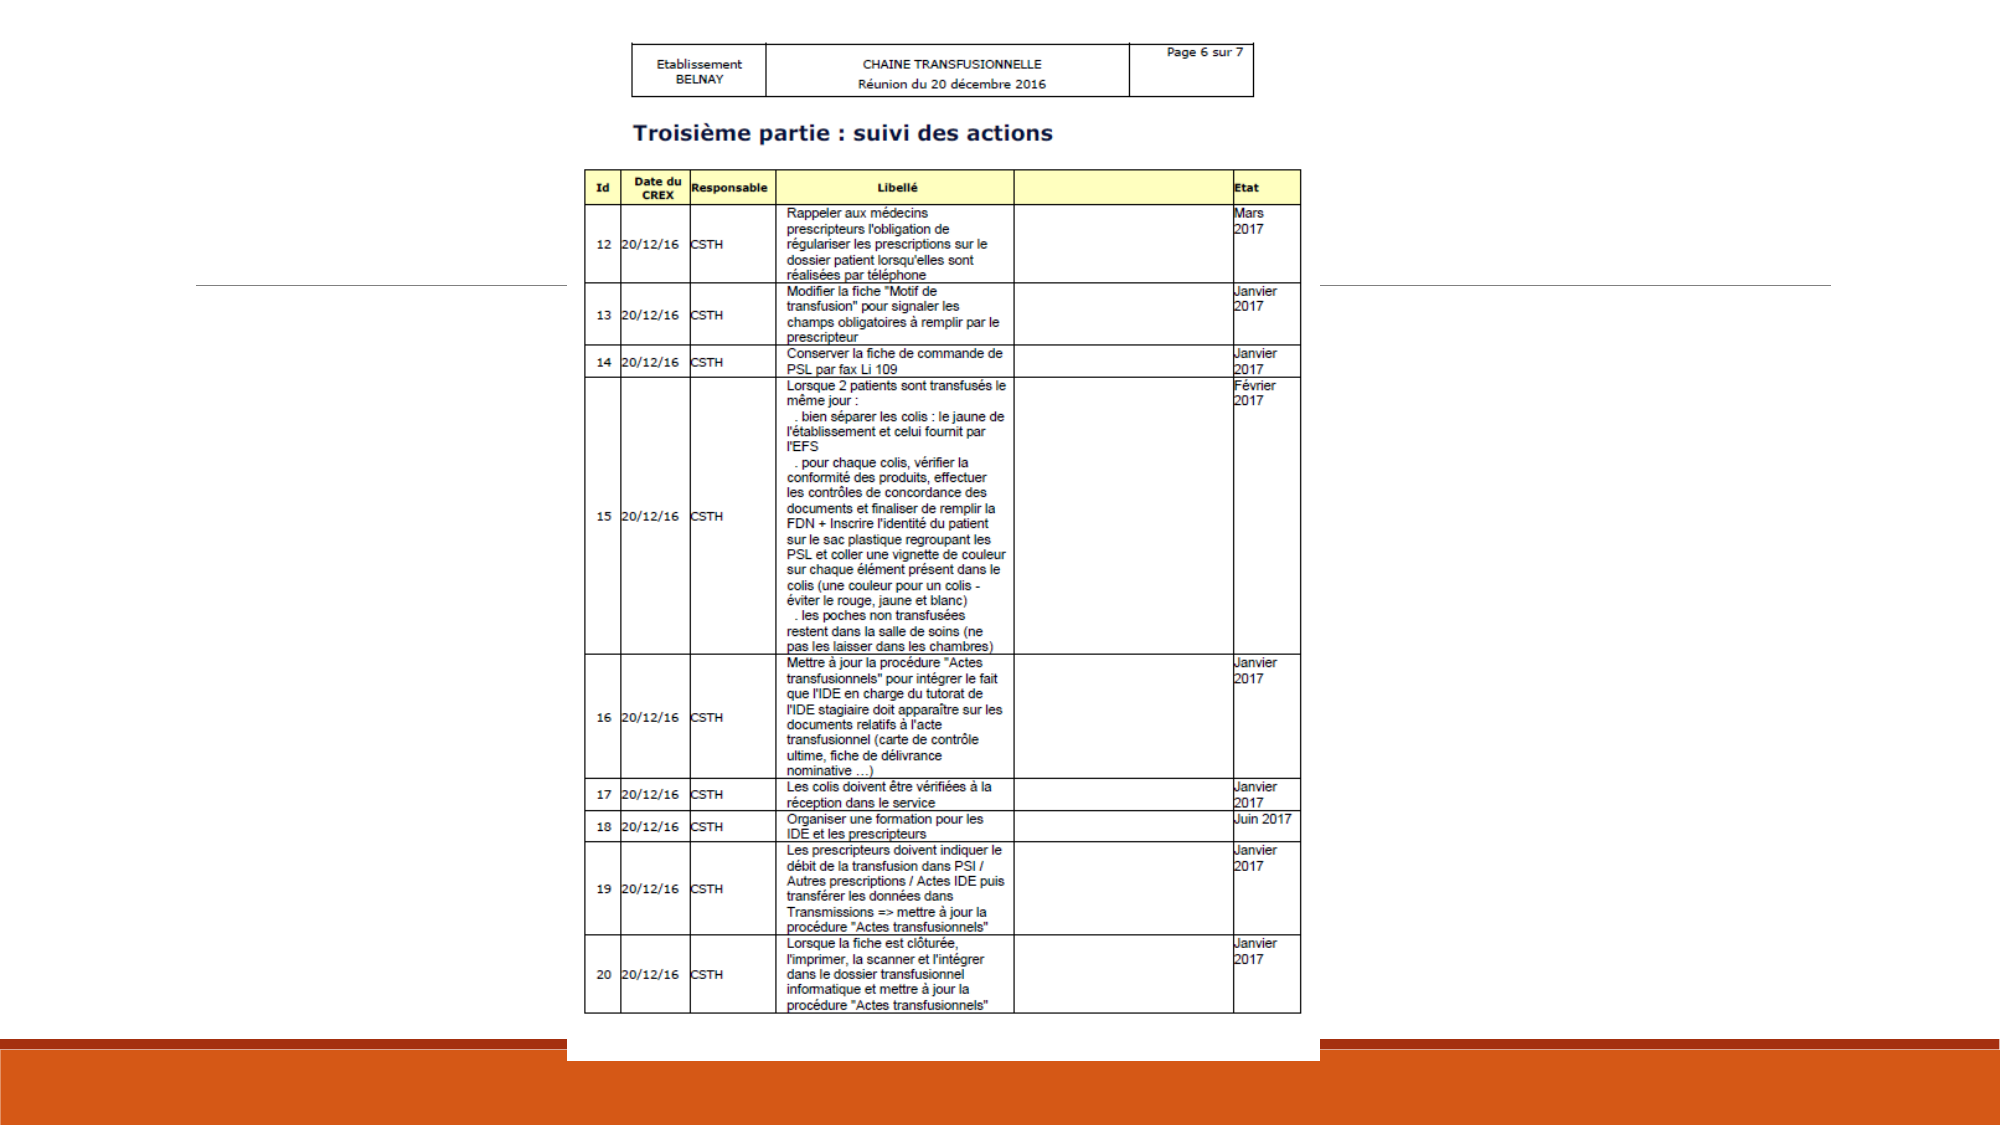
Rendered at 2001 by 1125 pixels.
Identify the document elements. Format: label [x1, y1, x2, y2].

picture [566, 29, 1321, 1061]
